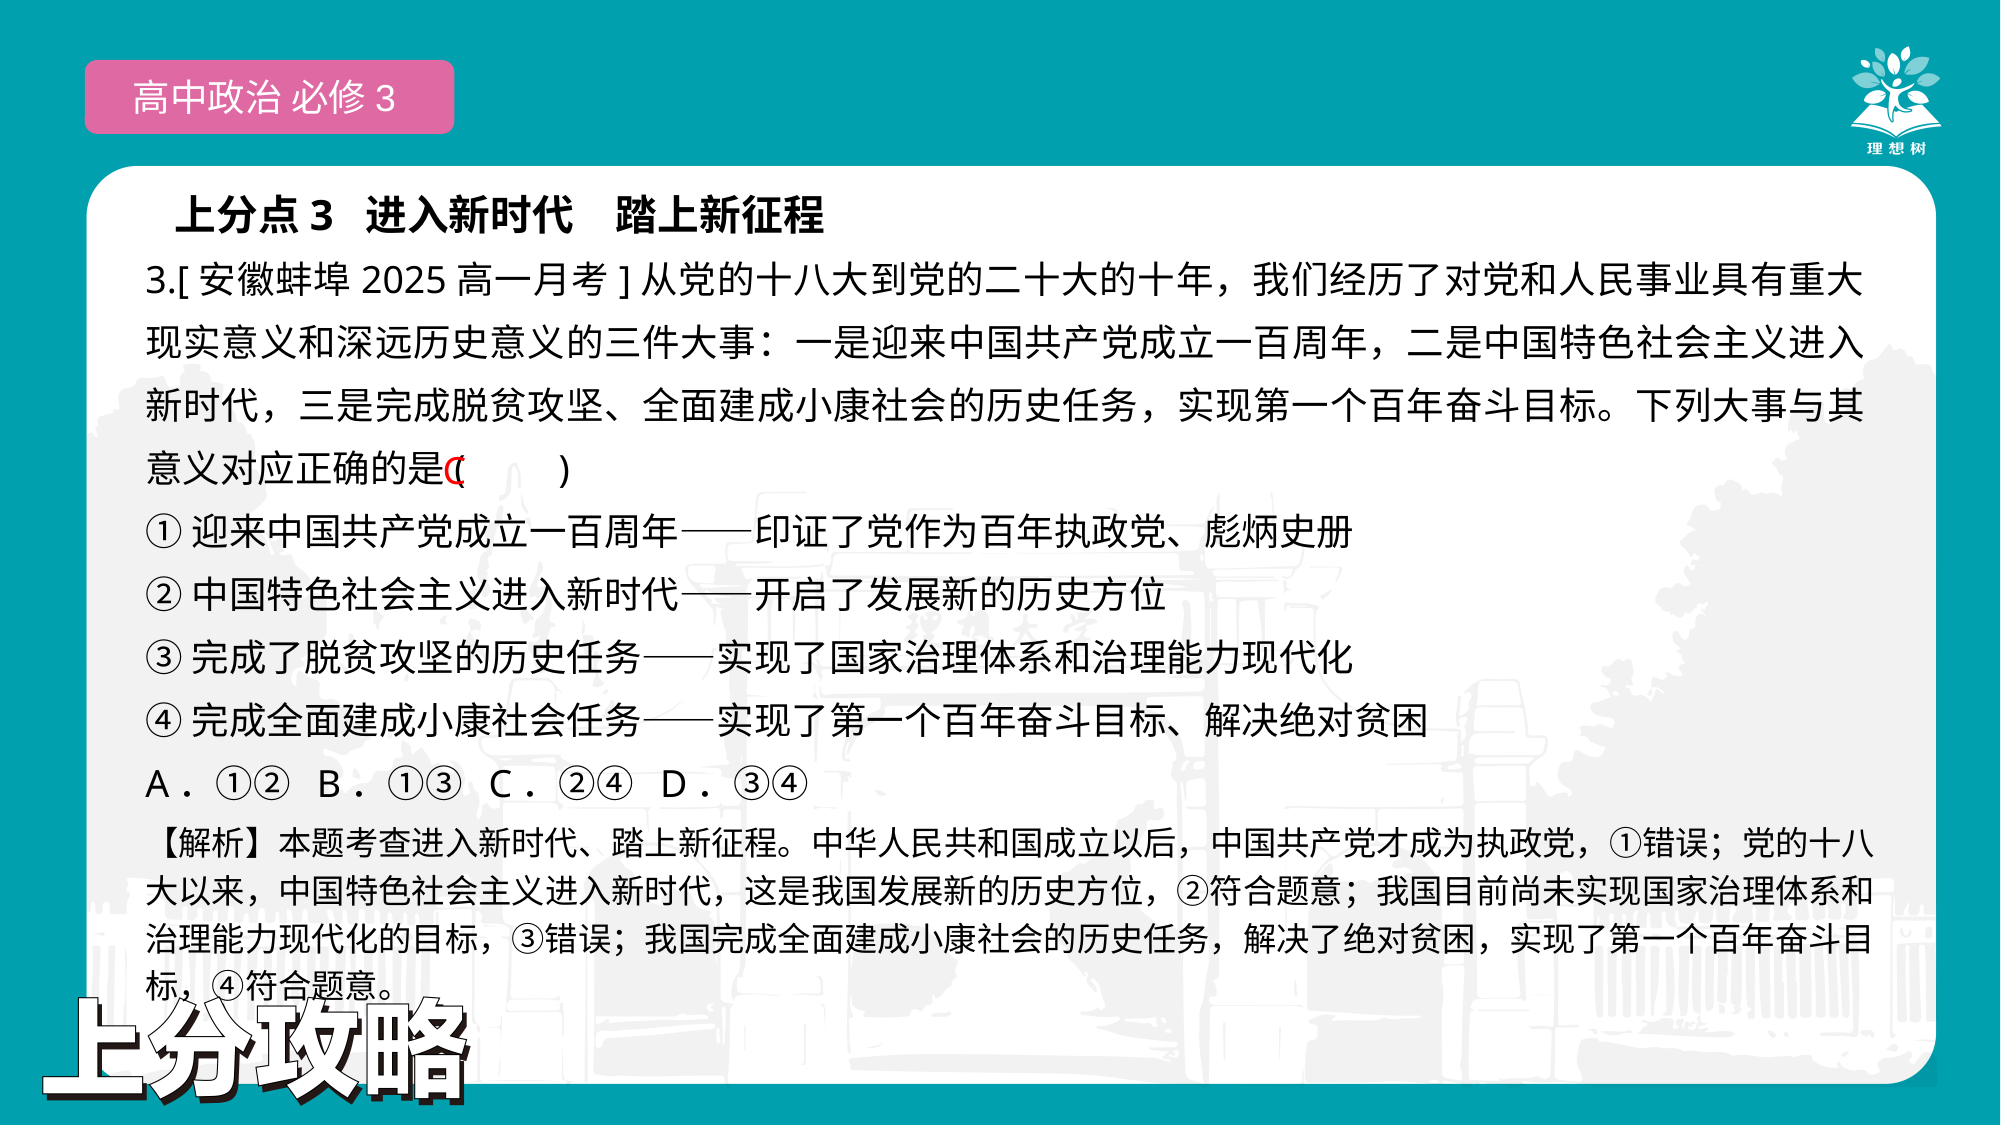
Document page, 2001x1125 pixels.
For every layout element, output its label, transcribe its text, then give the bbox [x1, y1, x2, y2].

text_box 高中政治 必修3 [83, 58, 456, 135]
text_box 上分点3 进入新时代 踏上新征程 [159, 181, 1206, 247]
text_box C [418, 417, 535, 500]
text_box 【解析】本题考查进入新时代、踏上新征程。中华人民共和国成立以后，中国共产党才成为执政党，①错误；党的十八大以来，中国特色社会主义进入新时代，这是我国发展新的历史方位，②符合题意；我国目前尚未实现国家治理体系和治理能力现代化的目标，③错误；我国完成全面建成小康社会的历史任务，解决了绝对贫困，实现了第一个百年奋斗目标，④符合题意。 [130, 806, 1890, 1013]
picture [0, 0, 2001, 1125]
text_box 3.[安徽蚌埠2025高一月考]从党的十八大到党的二十大的十年，我们经历了对党和人民事业具有重大现实意义和深远历史意义的三件大事：一是迎来中国共产党成立一百周年，二是中国特色社会主义进入新时代，三是完成脱贫攻坚、全面建成小康社会的历史任务，实现第一个百年奋斗目标。下列大事与其意义对应正确的是( ) ①迎来中国共产党成立一百周年——印证了党作为百年执政党、彪炳史册 ②中国特色社会主义进入新时代——开启了发展新的历史方位 ③完成了脱贫攻坚的历史任务——实现了国家治理体系和治理能力现代化 ④完成全面建成小康社会任务——实现了第一个百年奋斗目标、解决绝对贫困 A．①② B．①③ C．②④ D．③④ [130, 231, 1880, 806]
